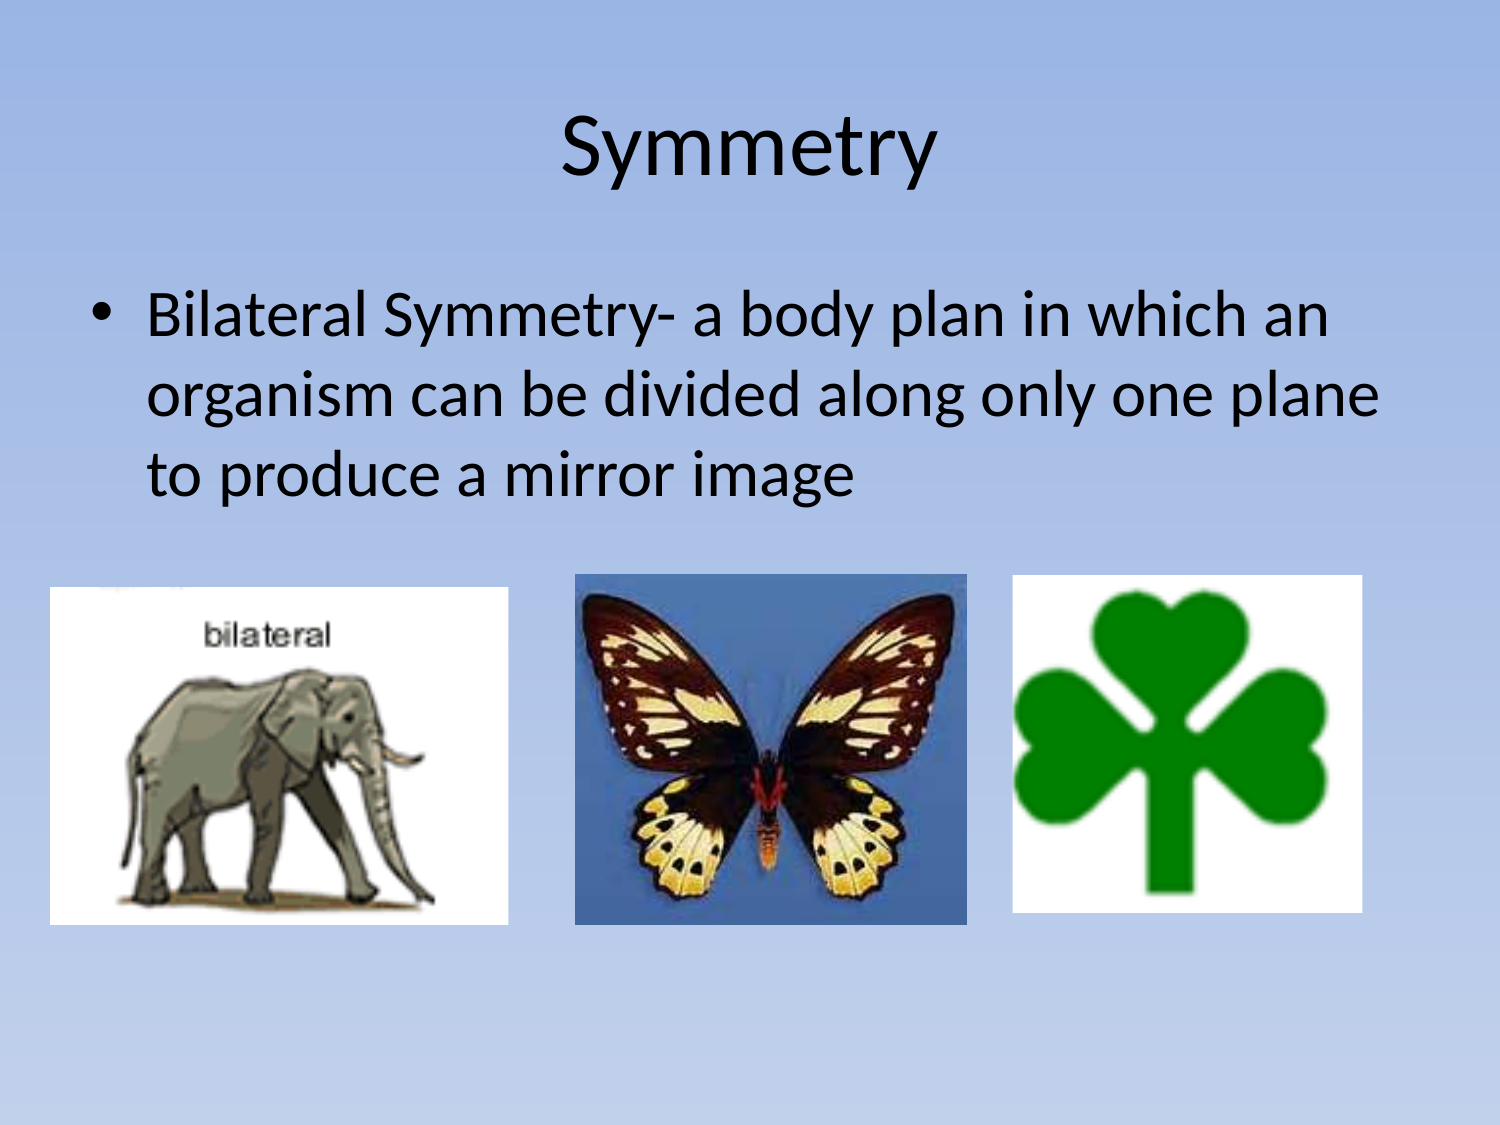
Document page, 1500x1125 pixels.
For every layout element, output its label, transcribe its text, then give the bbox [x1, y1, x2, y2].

picture [1012, 574, 1363, 913]
picture [49, 587, 509, 926]
list Bilateral Symmetry- a body plan in which an organism can be divided along only one plane to produce a mirror image [75, 262, 1425, 550]
picture [574, 574, 967, 926]
title Symmetry [75, 45, 1425, 233]
